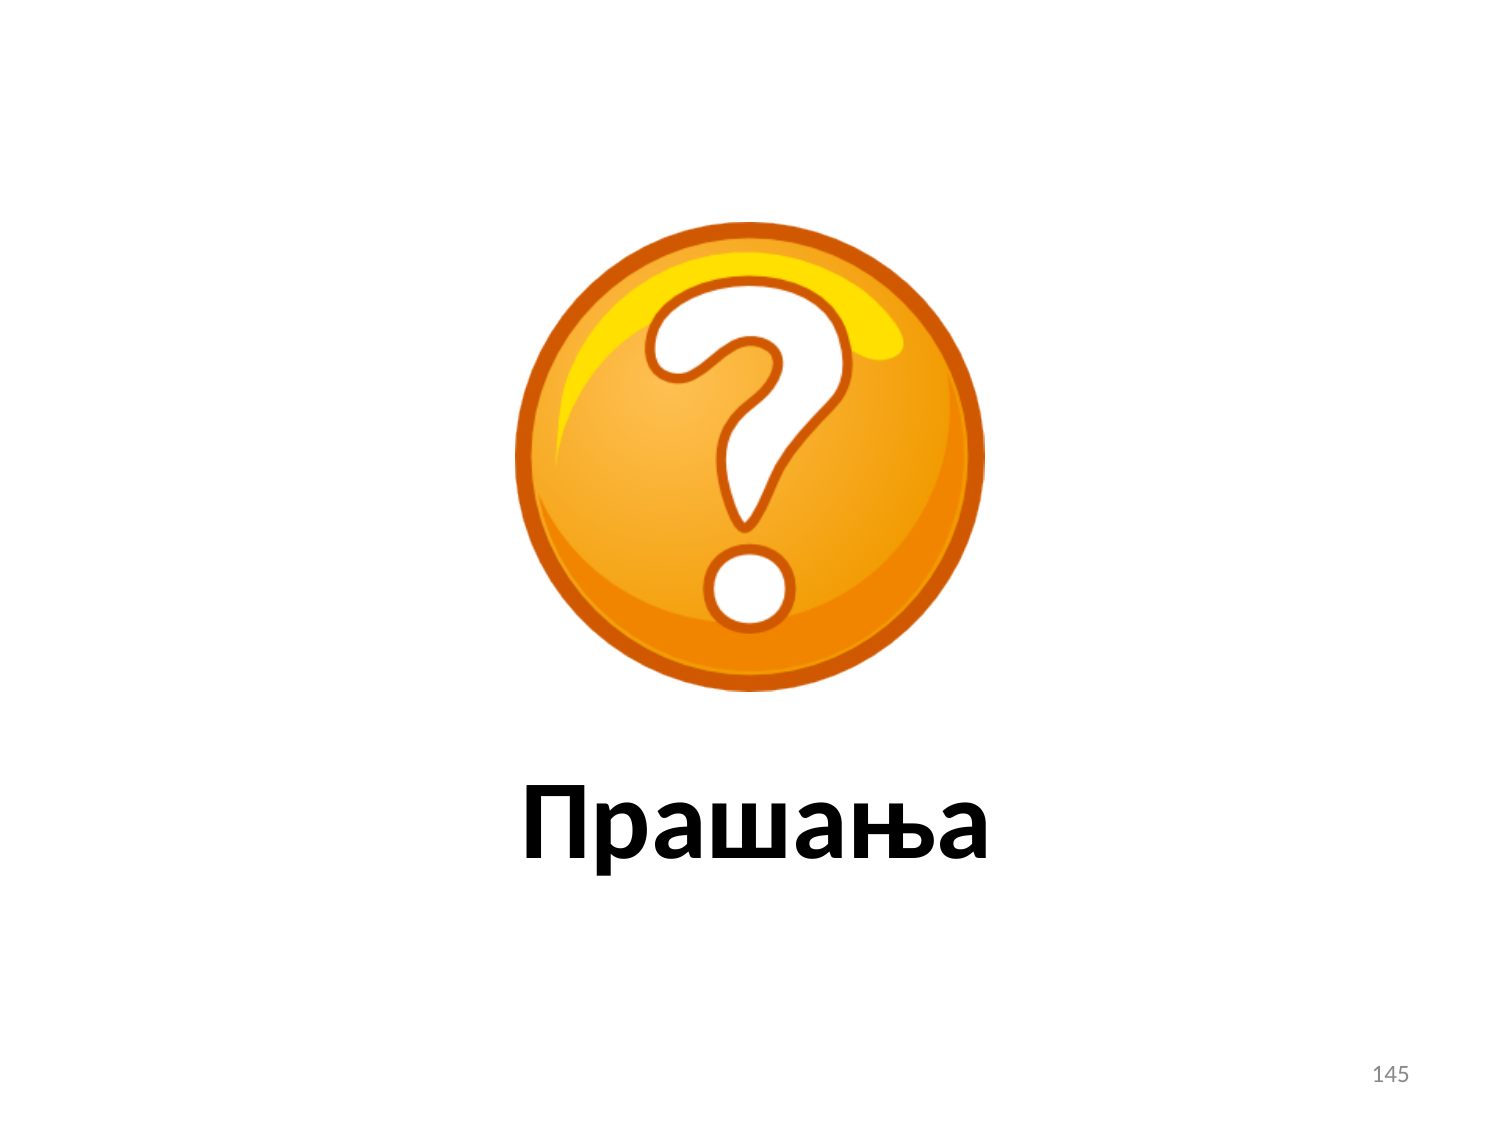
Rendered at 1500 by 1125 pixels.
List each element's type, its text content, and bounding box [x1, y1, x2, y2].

picture [515, 222, 985, 692]
slide_number 145 [1074, 1042, 1425, 1103]
text_box Прашања [505, 738, 1008, 888]
